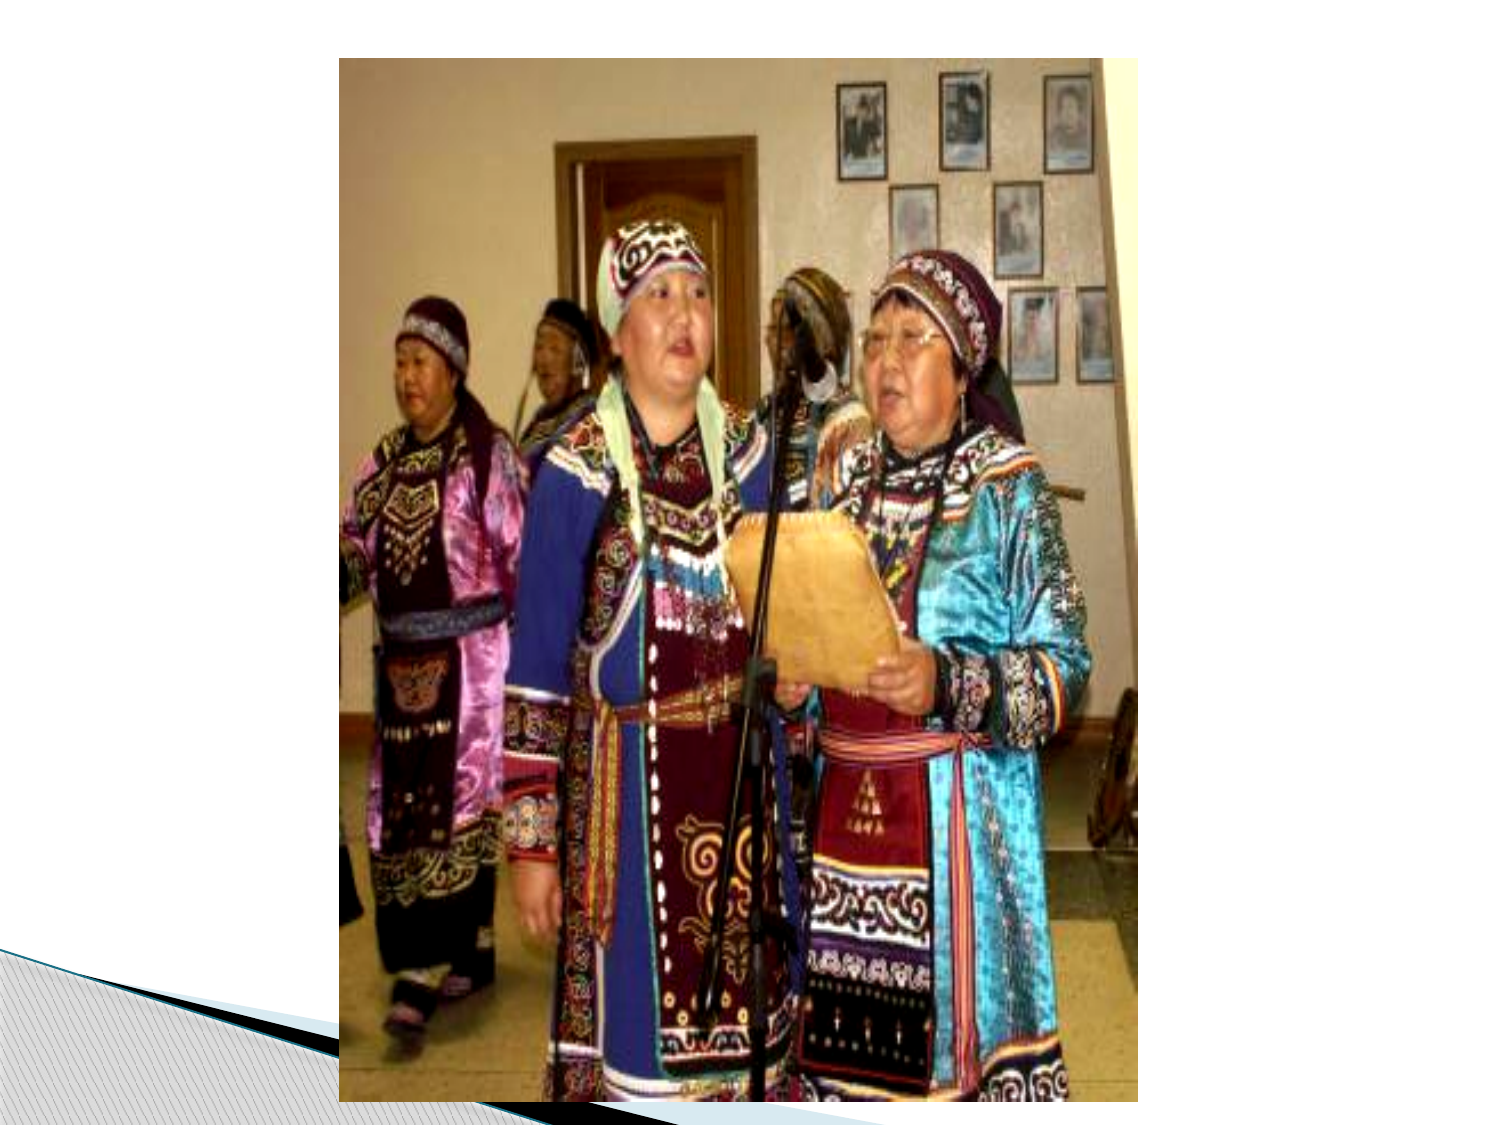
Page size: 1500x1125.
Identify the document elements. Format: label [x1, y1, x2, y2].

list [339, 58, 1139, 1102]
